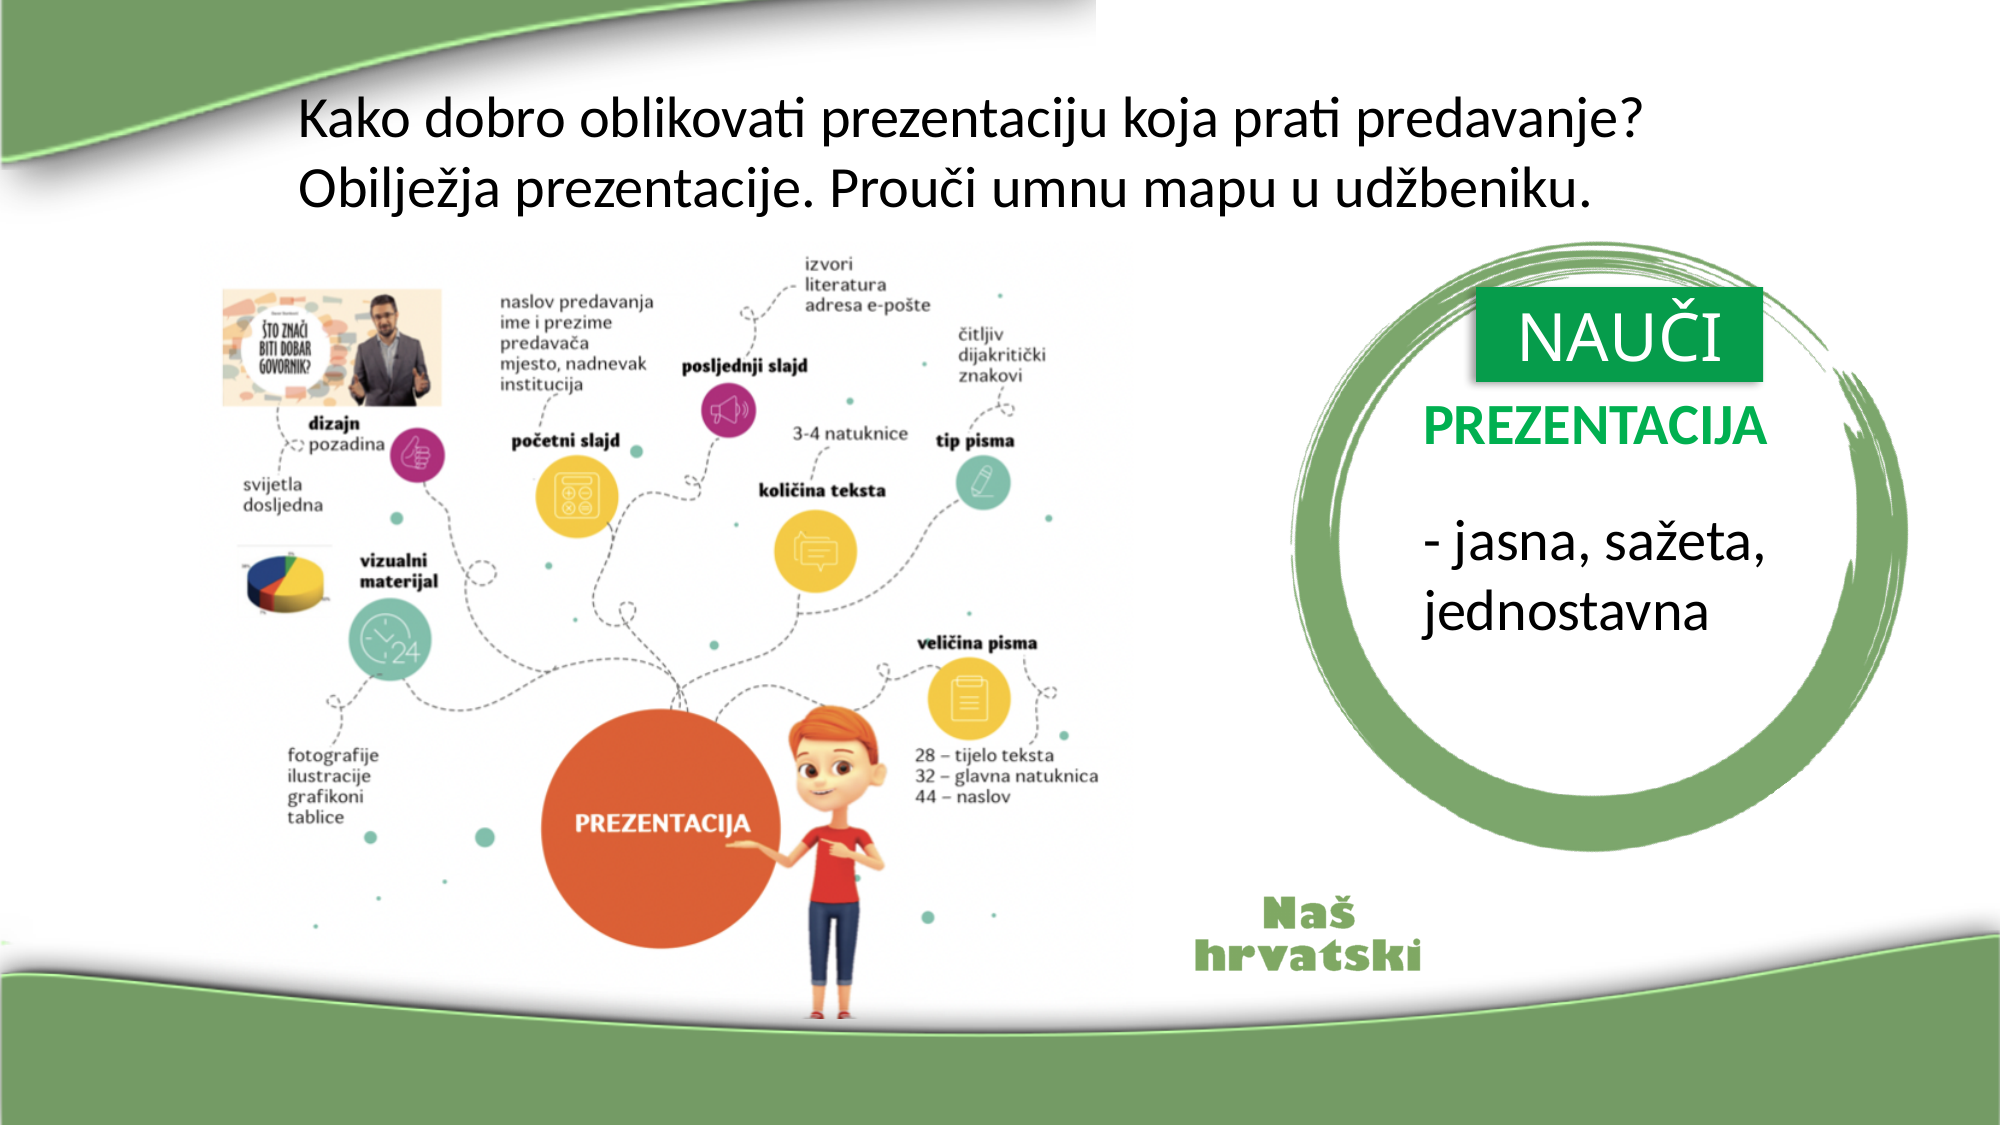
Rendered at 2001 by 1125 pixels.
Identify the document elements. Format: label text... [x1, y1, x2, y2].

picture [199, 0, 1134, 1125]
text_box Kako dobro oblikovati prezentaciju koja prati predavanje? Obilježja prezentacije. Prouči umnu mapu u udžbeniku. [601, 71, 902, 227]
text_box Kako dobro oblikovati prezentaciju koja prati predavanje? Obilježja prezentacije. Prouči umnu mapu u udžbeniku. [1098, 71, 1722, 227]
picture [1291, 240, 1906, 847]
text_box Kako dobro oblikovati prezentaciju koja prati predavanje? Obilježja prezentacije. Prouči umnu mapu u udžbeniku. [283, 71, 430, 227]
picture [1158, 871, 1465, 987]
